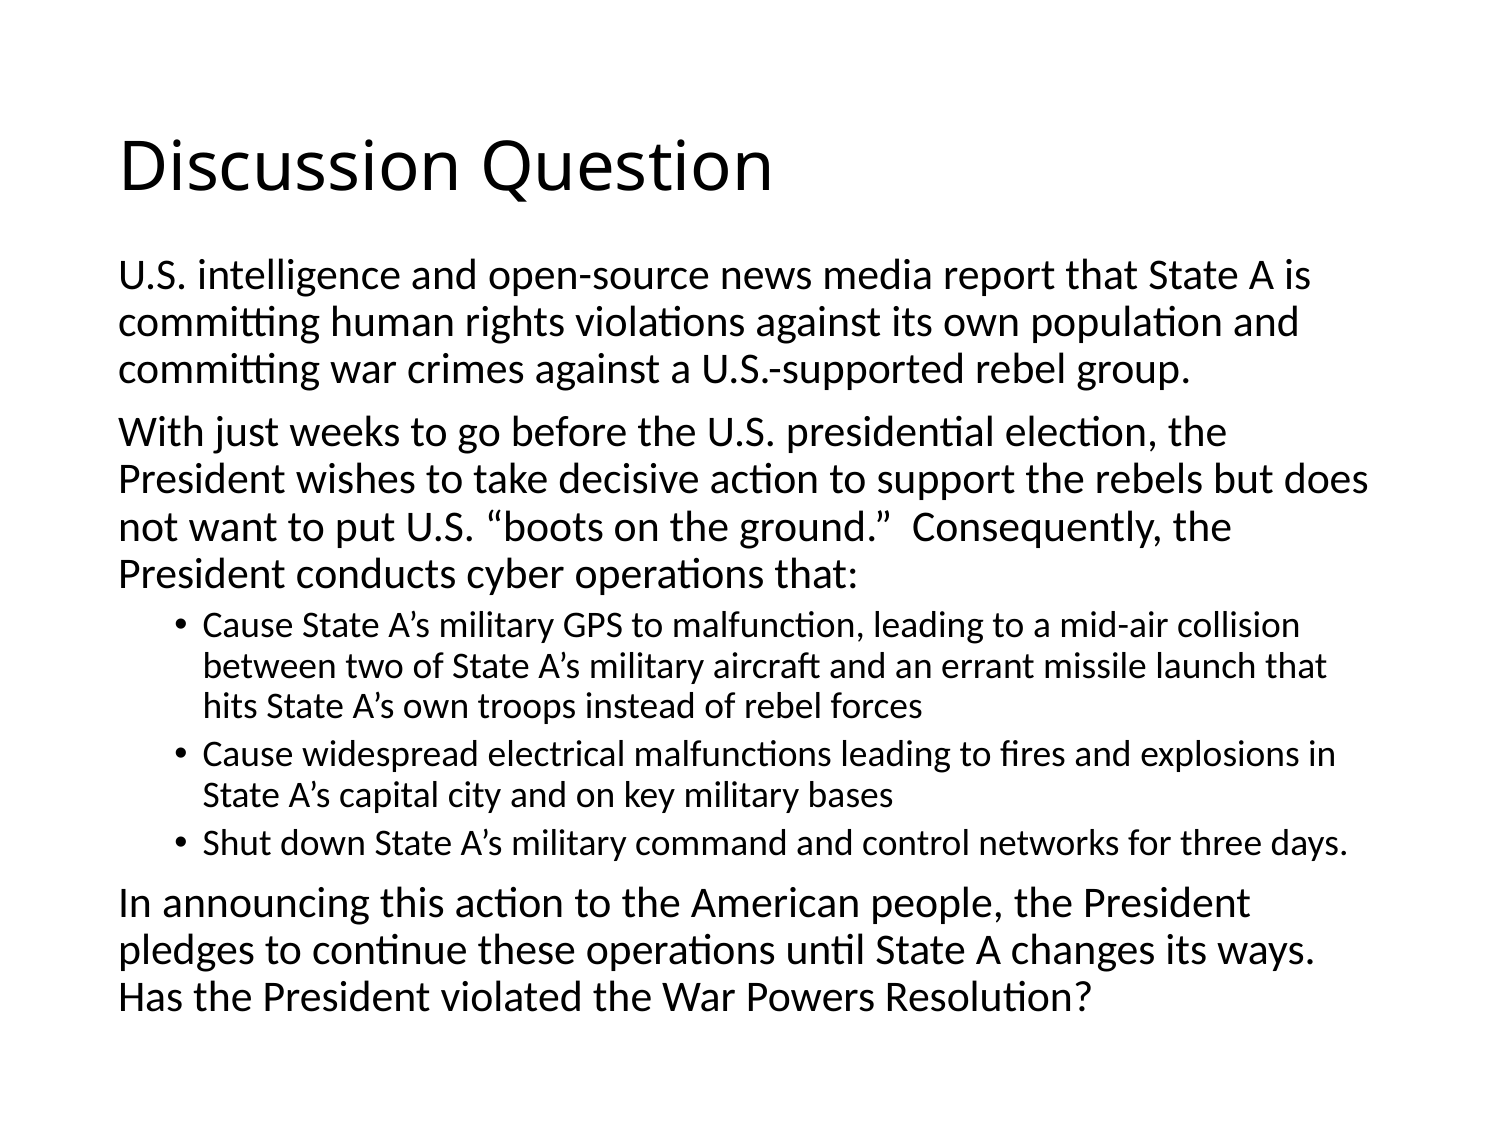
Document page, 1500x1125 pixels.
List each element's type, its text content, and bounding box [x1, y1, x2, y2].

list U.S. intelligence and open-source news media report that State A is committing human rights violations against its own population and committing war crimes against a U.S.-supported rebel group. With just weeks to go before the U.S. presidential election, the President wishes to take decisive action to support the rebels but does not want to put U.S. “boots on the ground.” Consequently, the President conducts cyber operations that: Cause State A’s military GPS to malfunction, leading to a mid-air collision between two of State A’s military aircraft and an errant missile launch that hits State A’s own troops instead of rebel forces Cause widespread electrical malfunctions leading to fires and explosions in State A’s capital city and on key military bases Shut down State A’s military command and control networks for three days. In announcing this action to the American people, the President pledges to continue these operations until State A changes its ways. Has the President violated the War Powers Resolution? [102, 243, 1398, 958]
title Discussion Question [102, 59, 1398, 243]
